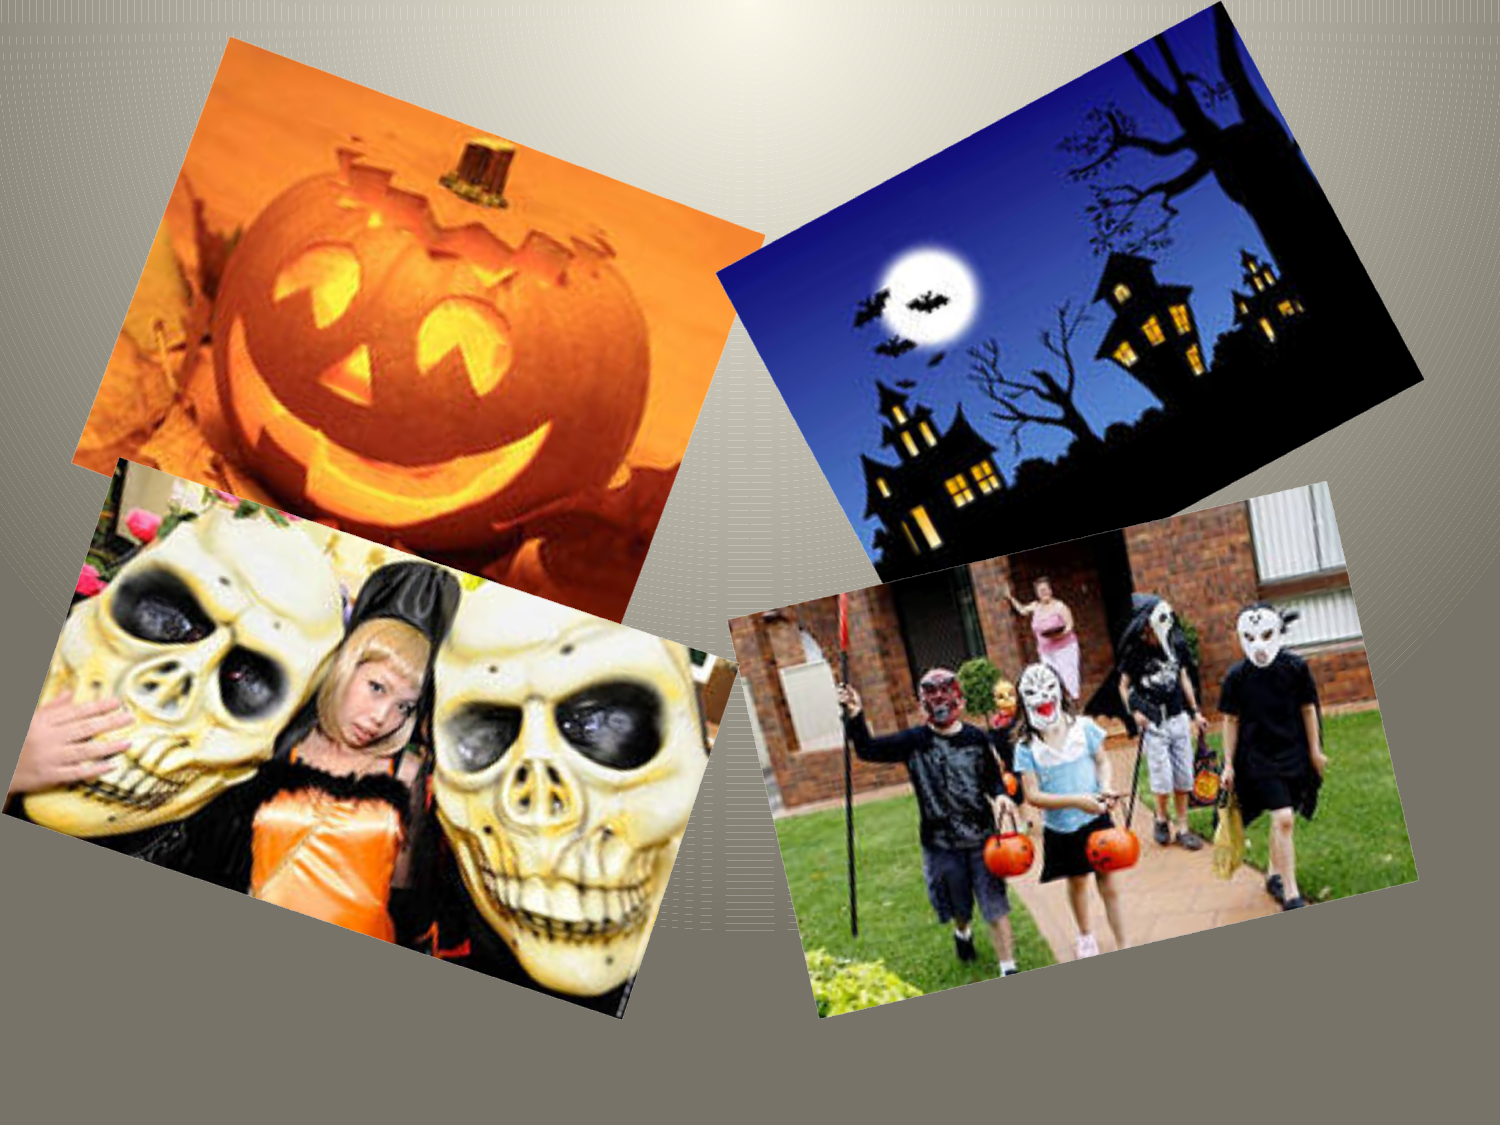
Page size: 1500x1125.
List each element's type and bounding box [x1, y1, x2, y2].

picture [2, 2, 1423, 1019]
